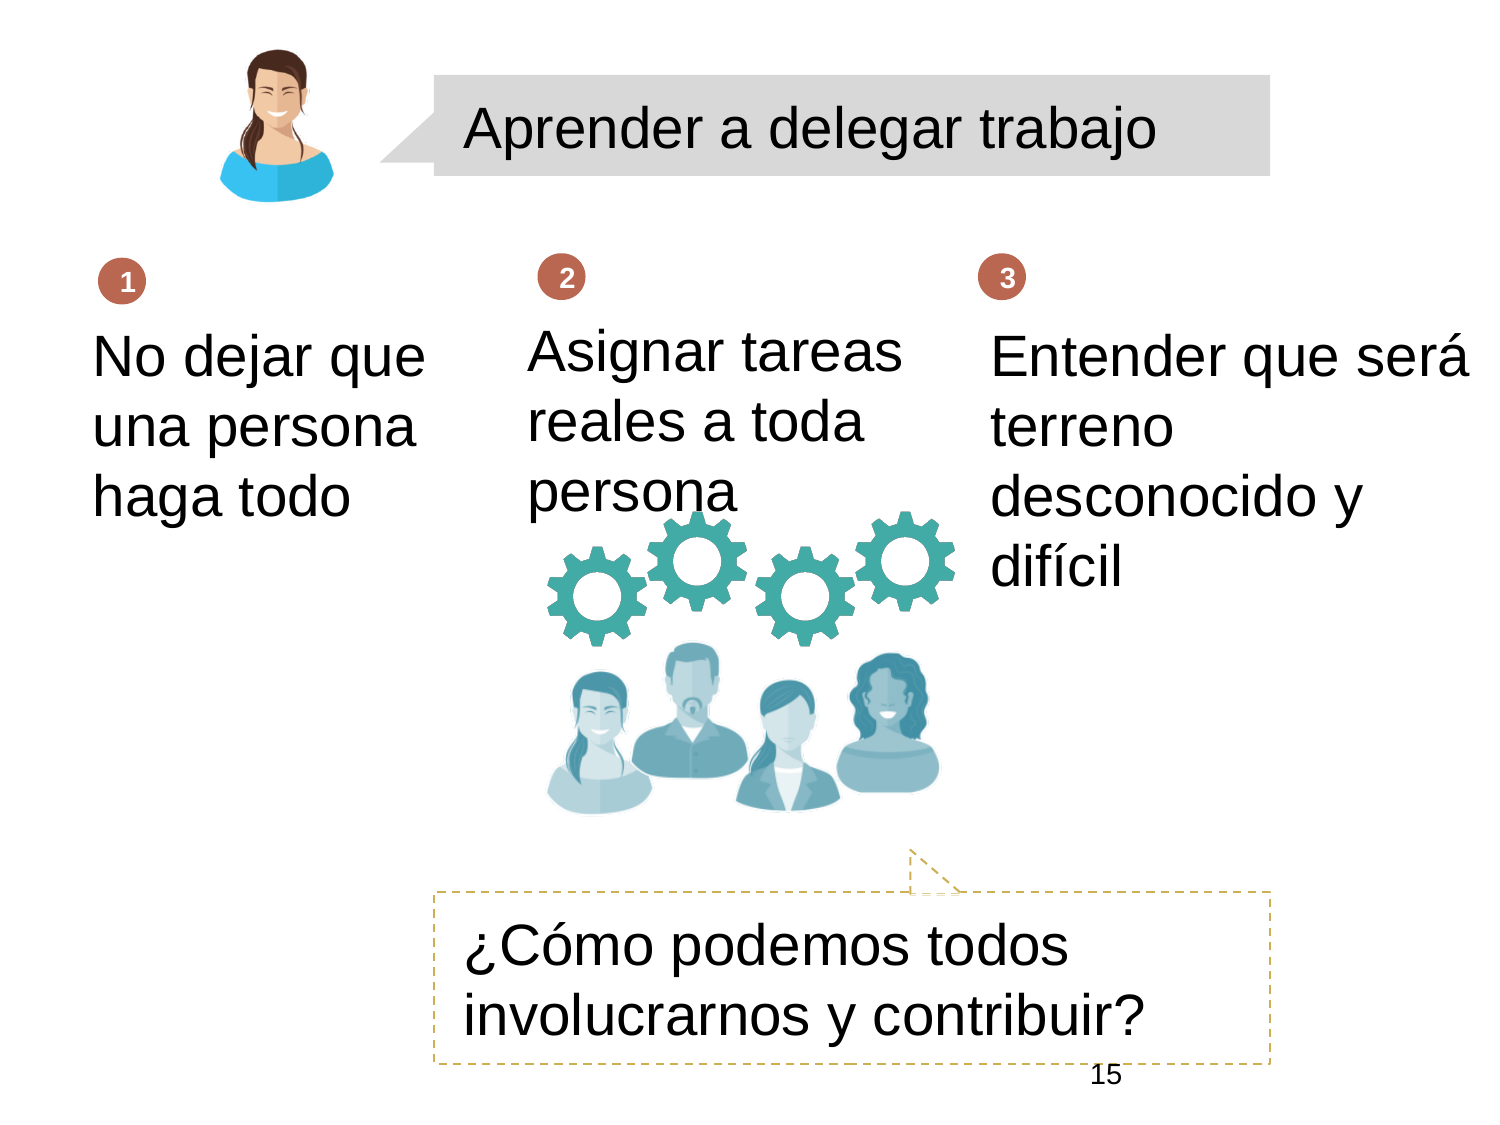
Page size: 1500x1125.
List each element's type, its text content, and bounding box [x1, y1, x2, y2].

text_box Entender que será terreno desconocido y difícil [974, 310, 1500, 467]
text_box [379, 74, 1271, 177]
text_box 3 [977, 253, 1026, 301]
text_box 1 [97, 257, 146, 305]
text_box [433, 849, 1271, 1065]
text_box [530, 636, 963, 826]
picture [489, 494, 1013, 664]
picture [202, 39, 358, 212]
text_box 2 [537, 253, 586, 300]
slide_number ‹#› [1074, 1042, 1425, 1103]
text_box Asignar tareas reales a toda persona [512, 305, 938, 463]
text_box No dejar que una persona haga todo [77, 310, 509, 467]
